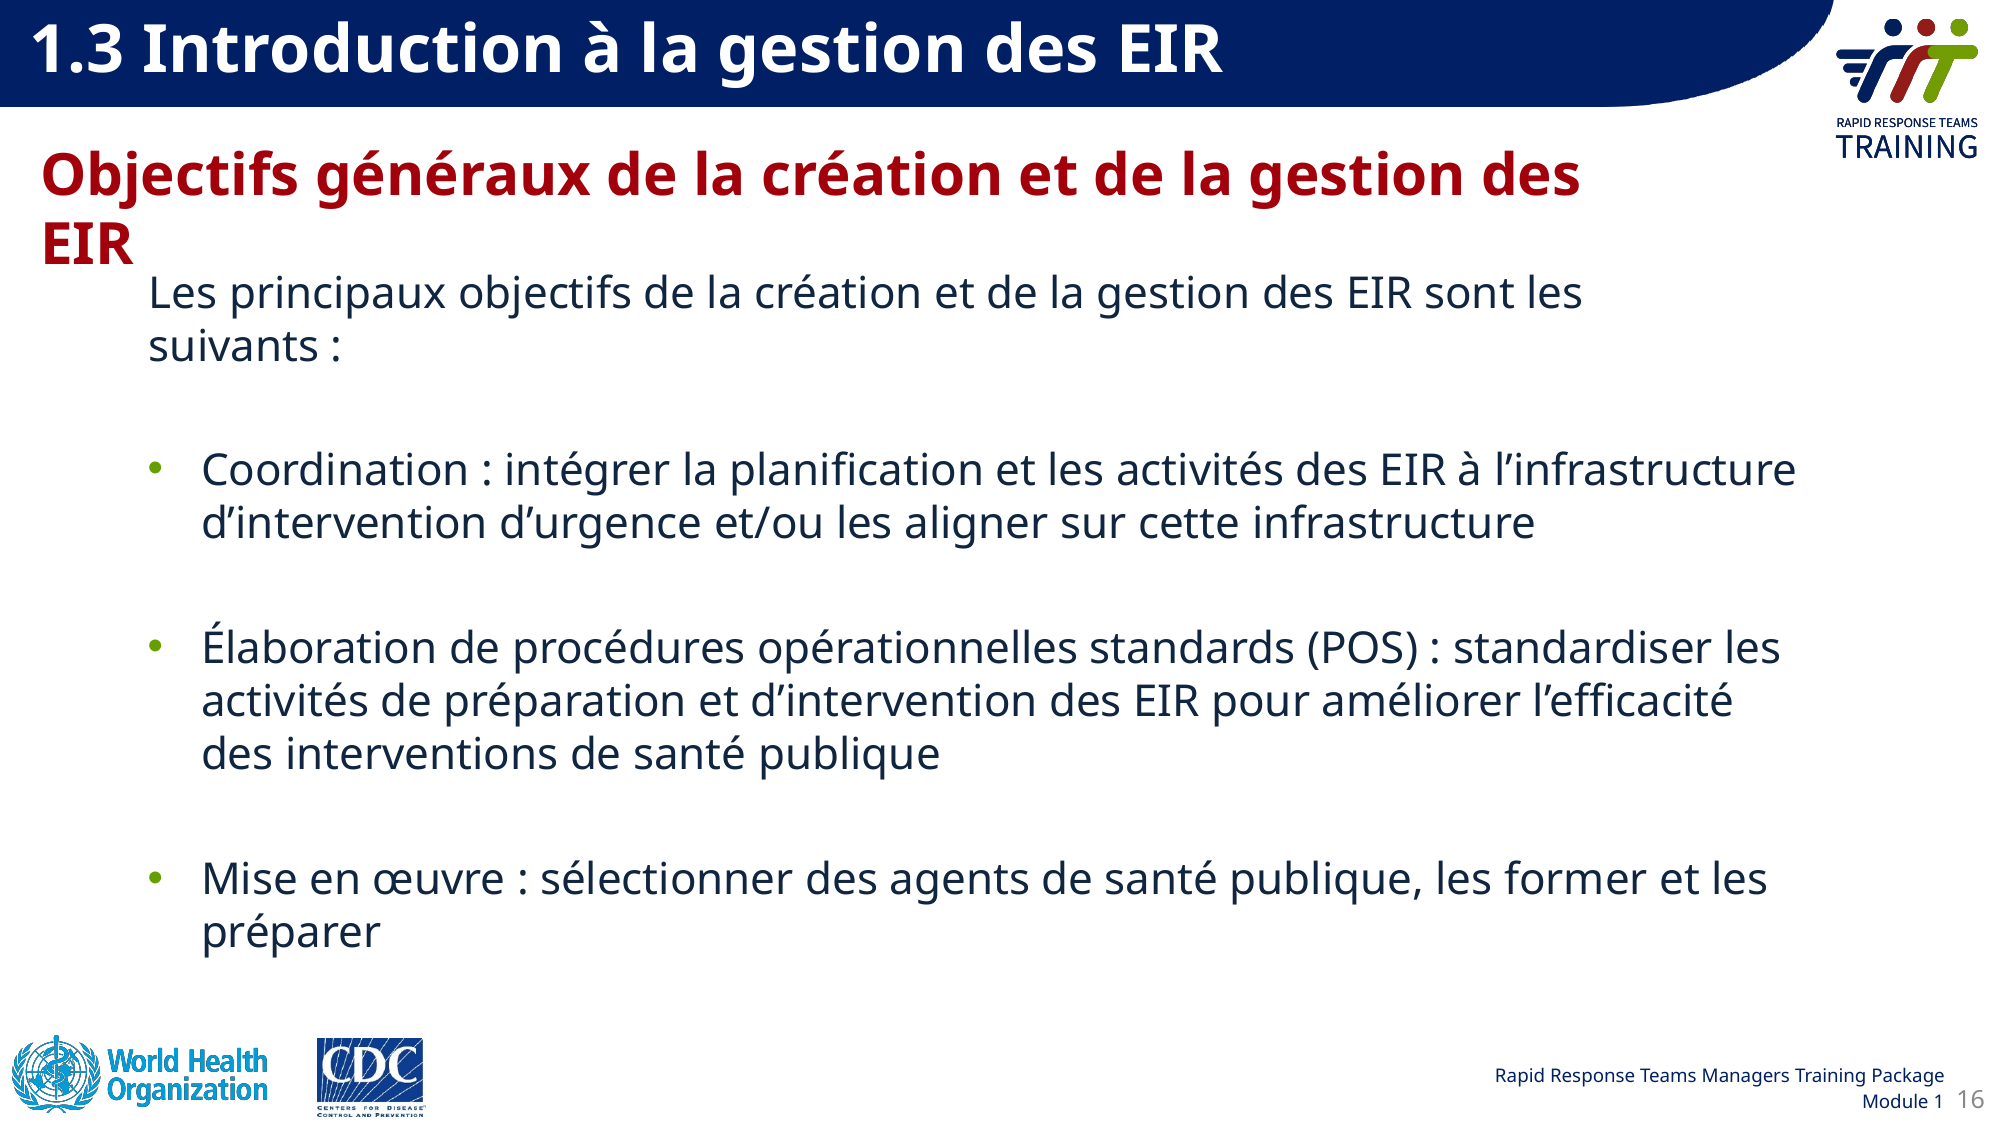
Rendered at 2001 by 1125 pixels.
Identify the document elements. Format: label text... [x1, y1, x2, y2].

picture [50, 1108, 62, 1113]
picture [317, 1038, 426, 1117]
picture [12, 1083, 48, 1113]
picture [59, 1035, 267, 1113]
picture [46, 1056, 54, 1062]
list Objectifs généraux de la création et de la gestion des EIR [32, 128, 1692, 247]
list Les principaux objectifs de la création et de la gestion des EIR sont les suivants : Coordination : intégrer la planification et les activités des EIR à l’infrastructure d’intervention d’urgence et/ou les aligner sur cette infrastructure Élaboration de procédures opérationnelles standards (POS) : standardiser les activités de préparation et d’intervention des EIR pour améliorer l’efficacité des interventions de santé publique Mise en œuvre : sélectionner des agents de santé publique, les former et les préparer [139, 256, 1821, 1019]
picture [22, 1062, 26, 1077]
picture [71, 1053, 90, 1091]
picture [24, 1054, 36, 1087]
text_box 1.3 Introduction à la gestion des EIR [22, 7, 1534, 110]
picture [30, 1083, 37, 1091]
picture [12, 1035, 54, 1068]
picture [36, 1088, 78, 1105]
picture [0, 0, 1978, 167]
picture [34, 1054, 43, 1078]
picture [40, 1062, 47, 1070]
text_box 16 [1557, 1075, 1993, 1121]
